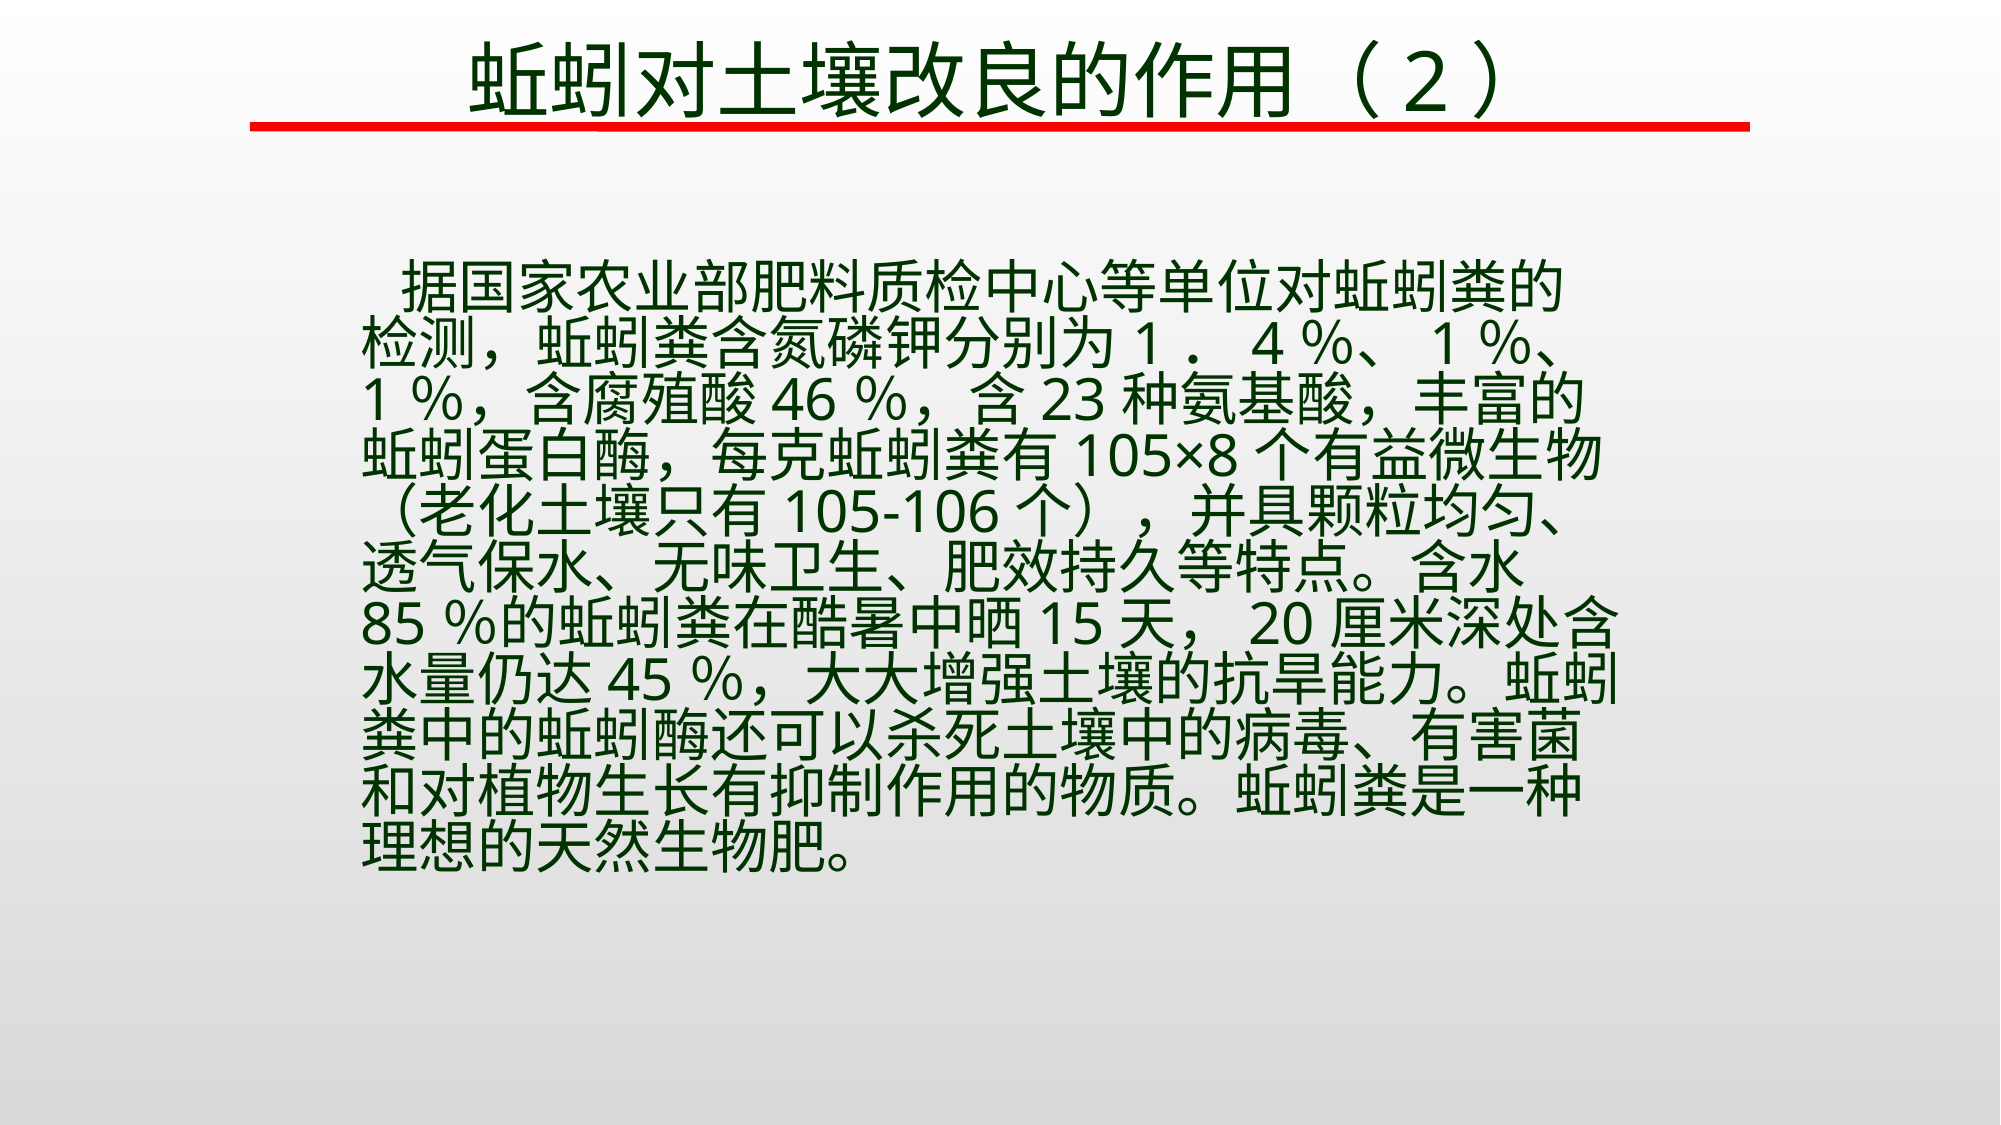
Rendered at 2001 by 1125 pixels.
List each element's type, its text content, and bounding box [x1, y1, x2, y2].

text_box 据国家农业部肥料质检中心等单位对蚯蚓粪的检测，蚯蚓粪含氮磷钾分别为1．4％、1％、1％，含腐殖酸46％，含23种氨基酸，丰富的蚯蚓蛋白酶，每克蚯蚓粪有105×8个有益微生物（老化土壤只有105-106个），并具颗粒均匀、透气保水、无味卫生、肥效持久等特点。含水85％的蚯蚓粪在酷暑中晒15天，20厘米深处含水量仍达45％，大大增强土壤的抗旱能力。蚯蚓粪中的蚯蚓酶还可以杀死土壤中的病毒、有害菌和对植物生长有抑制作用的物质。蚯蚓粪是一种理想的天然生物肥。 [346, 256, 1636, 887]
text_box 蚯蚓对土壤改良的作用（2） [346, 1, 1643, 114]
